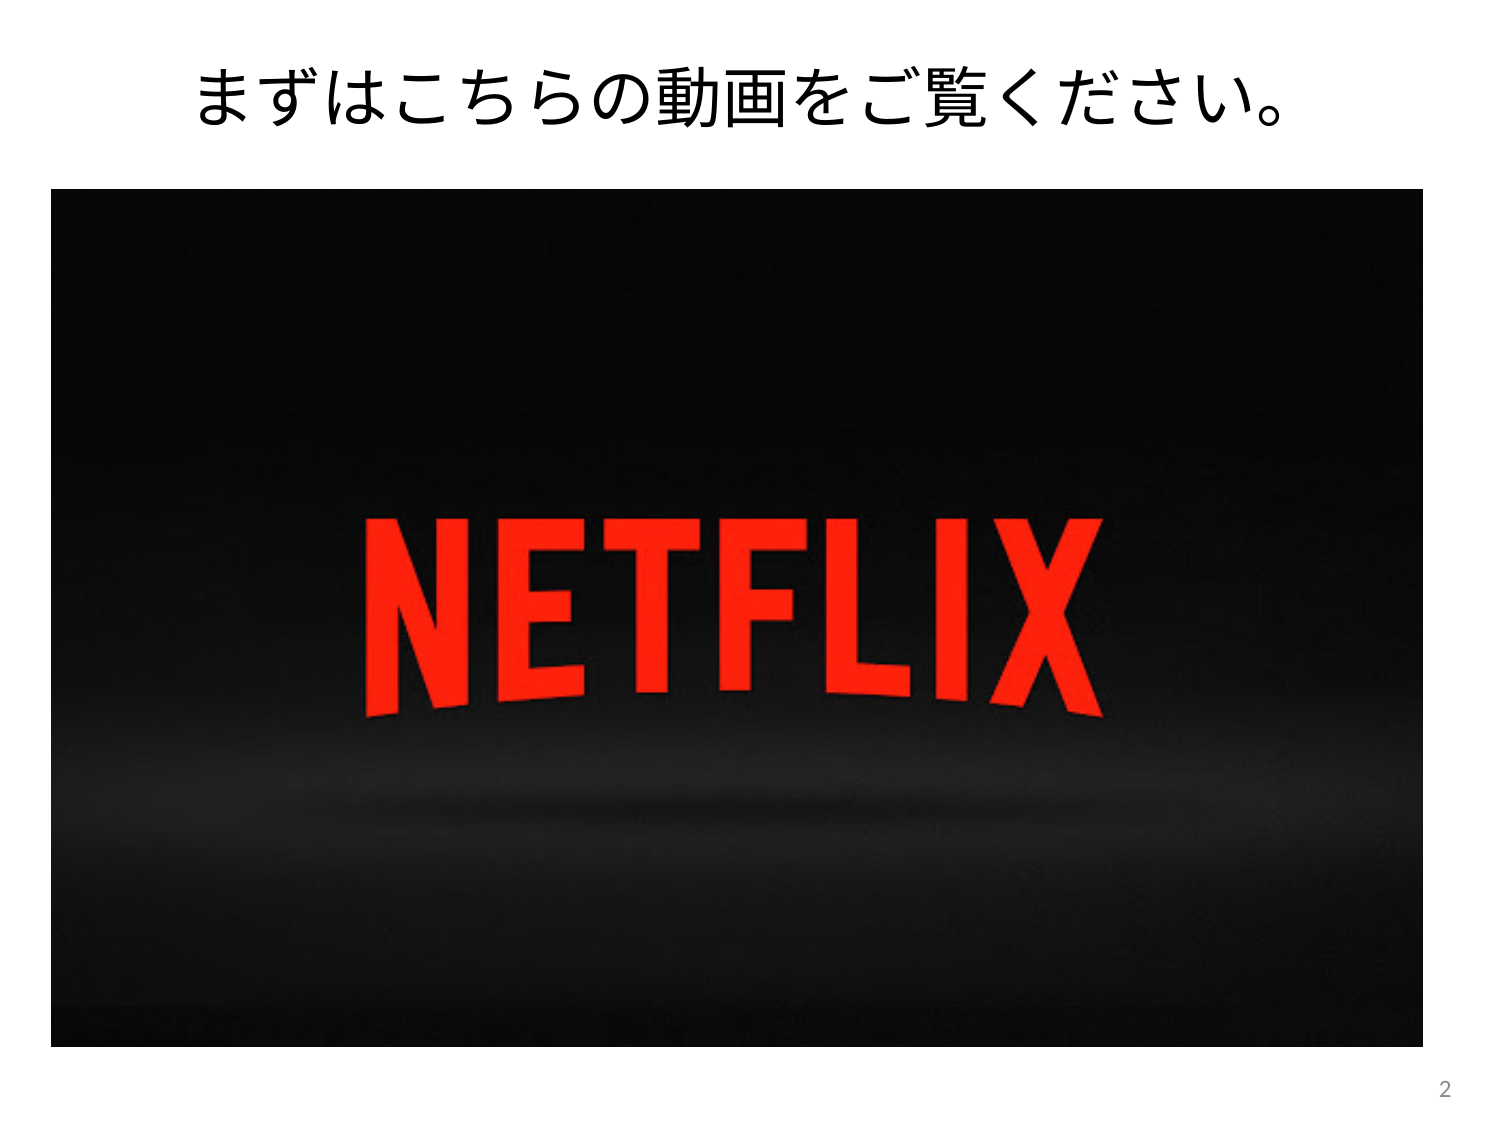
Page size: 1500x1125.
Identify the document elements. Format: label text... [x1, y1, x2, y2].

text_box まずはこちらの動画をご覧ください。 [173, 48, 1338, 144]
slide_number 2 [1116, 1057, 1467, 1118]
picture [51, 189, 1423, 1047]
